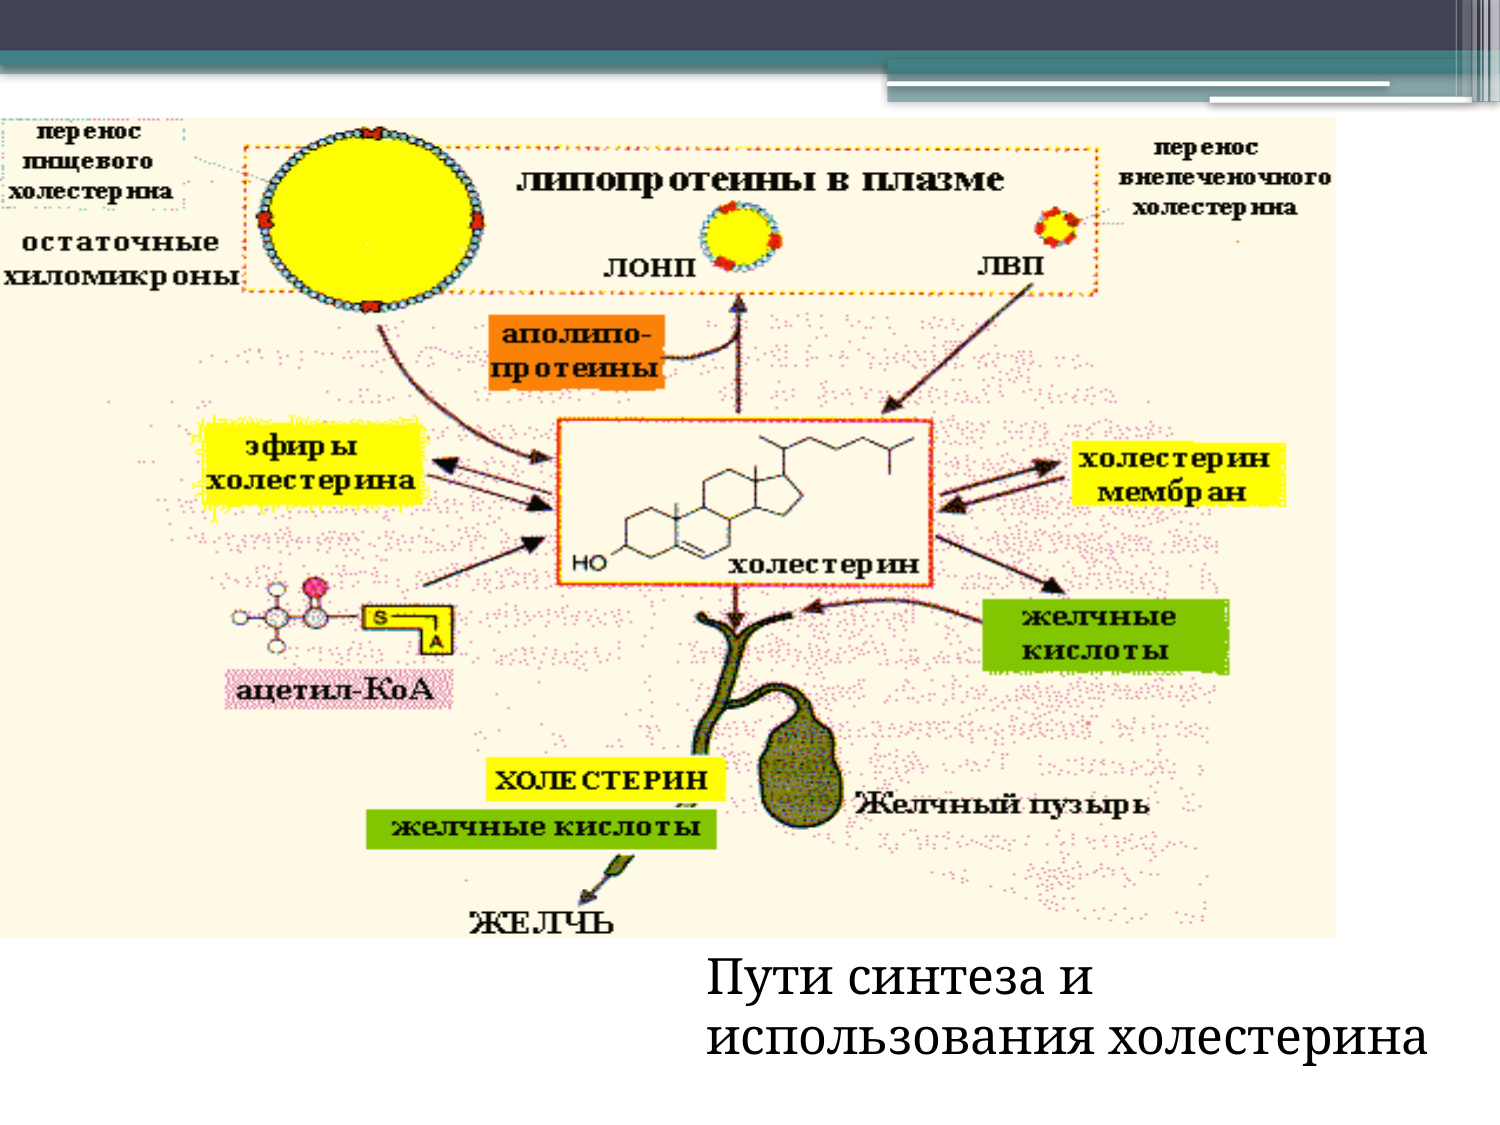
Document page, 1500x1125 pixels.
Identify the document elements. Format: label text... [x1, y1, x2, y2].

picture [0, 116, 1337, 938]
text_box Пути синтеза и использования холестерина [691, 937, 1500, 1073]
